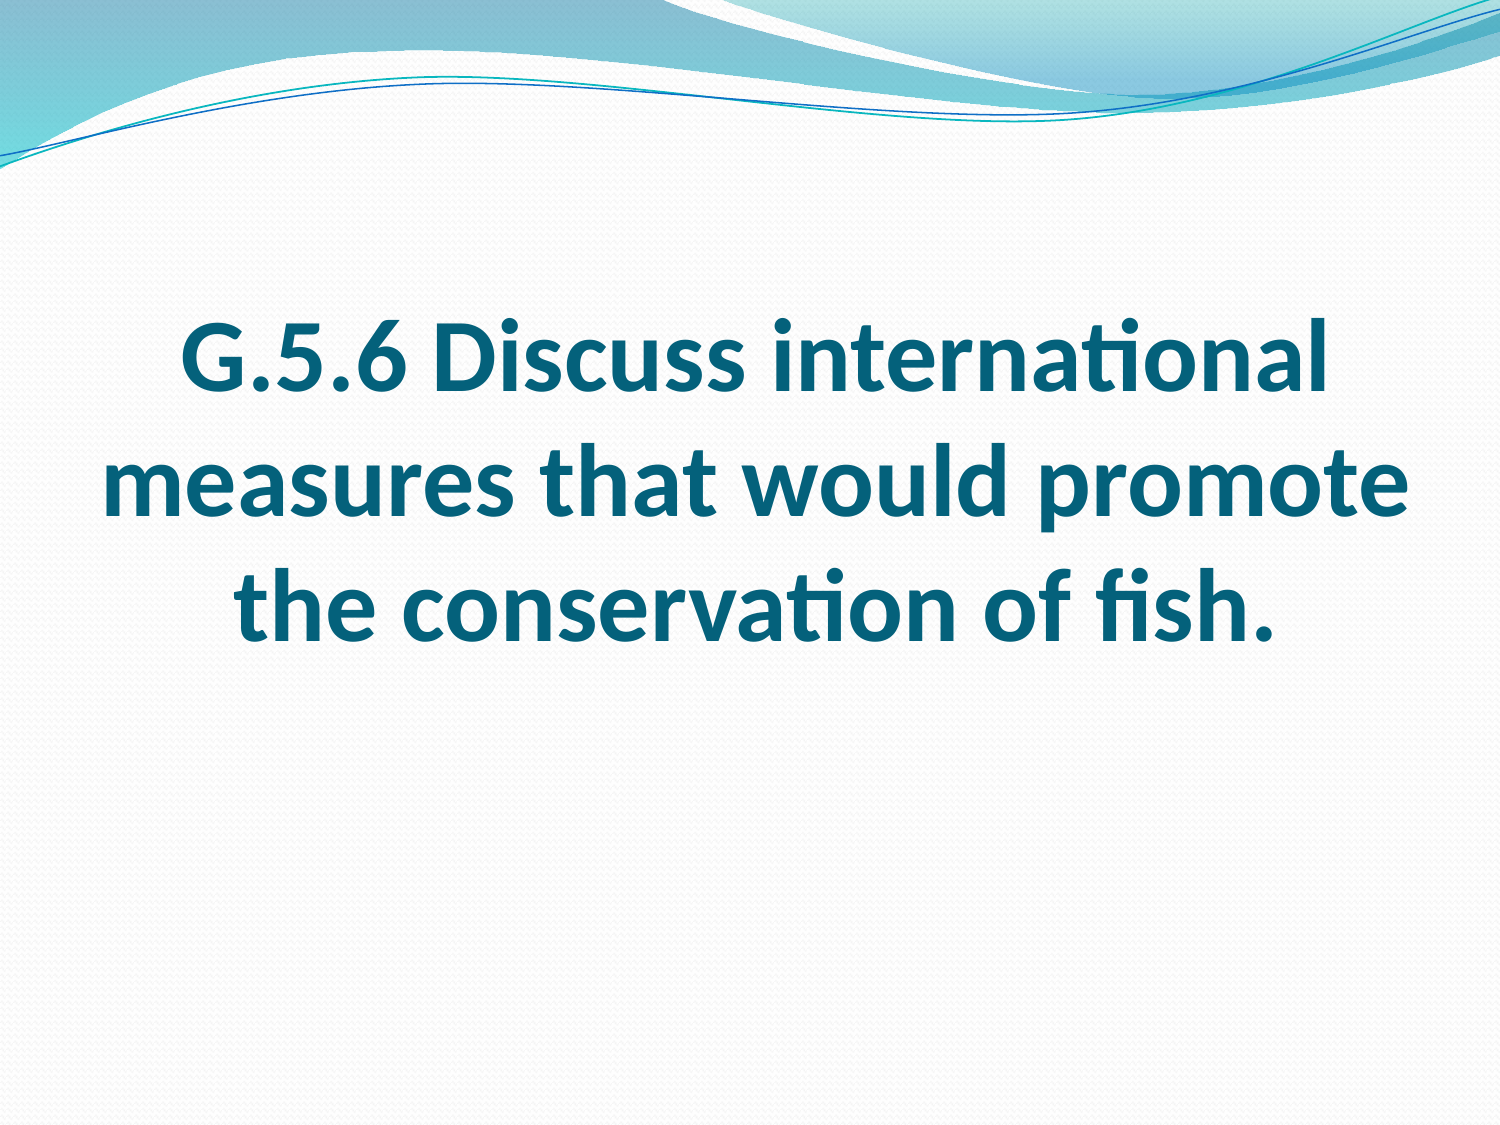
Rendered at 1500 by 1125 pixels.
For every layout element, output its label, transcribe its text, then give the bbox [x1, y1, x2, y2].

title G.5.6 Discuss international measures that would promote the conservation of fish. [75, 115, 1438, 663]
